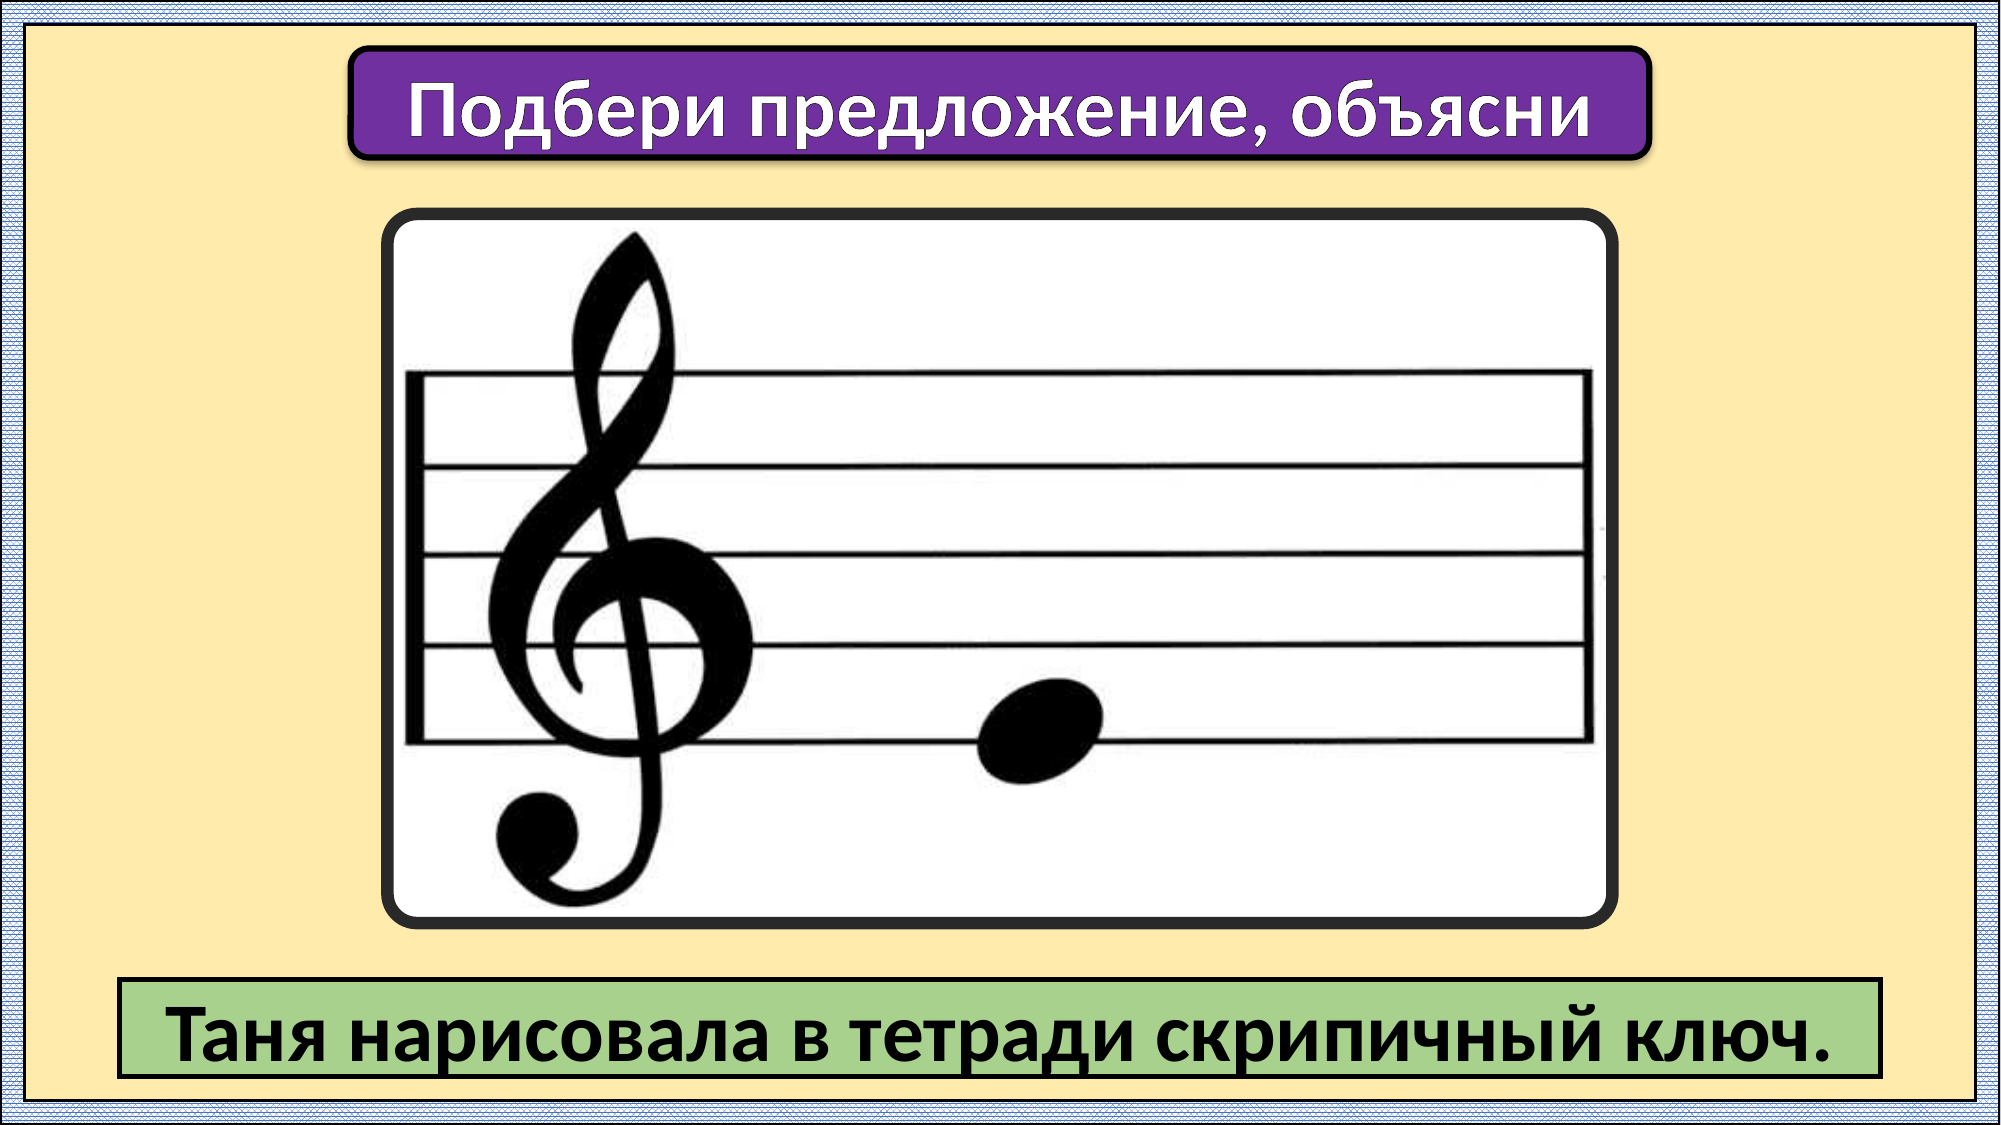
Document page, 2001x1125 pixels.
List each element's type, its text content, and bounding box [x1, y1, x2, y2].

picture [387, 213, 1613, 924]
text_box Подбери предложение, объясни [349, 47, 1651, 159]
text_box Таня нарисовала в тетради скрипичный ключ. [119, 979, 1881, 1077]
